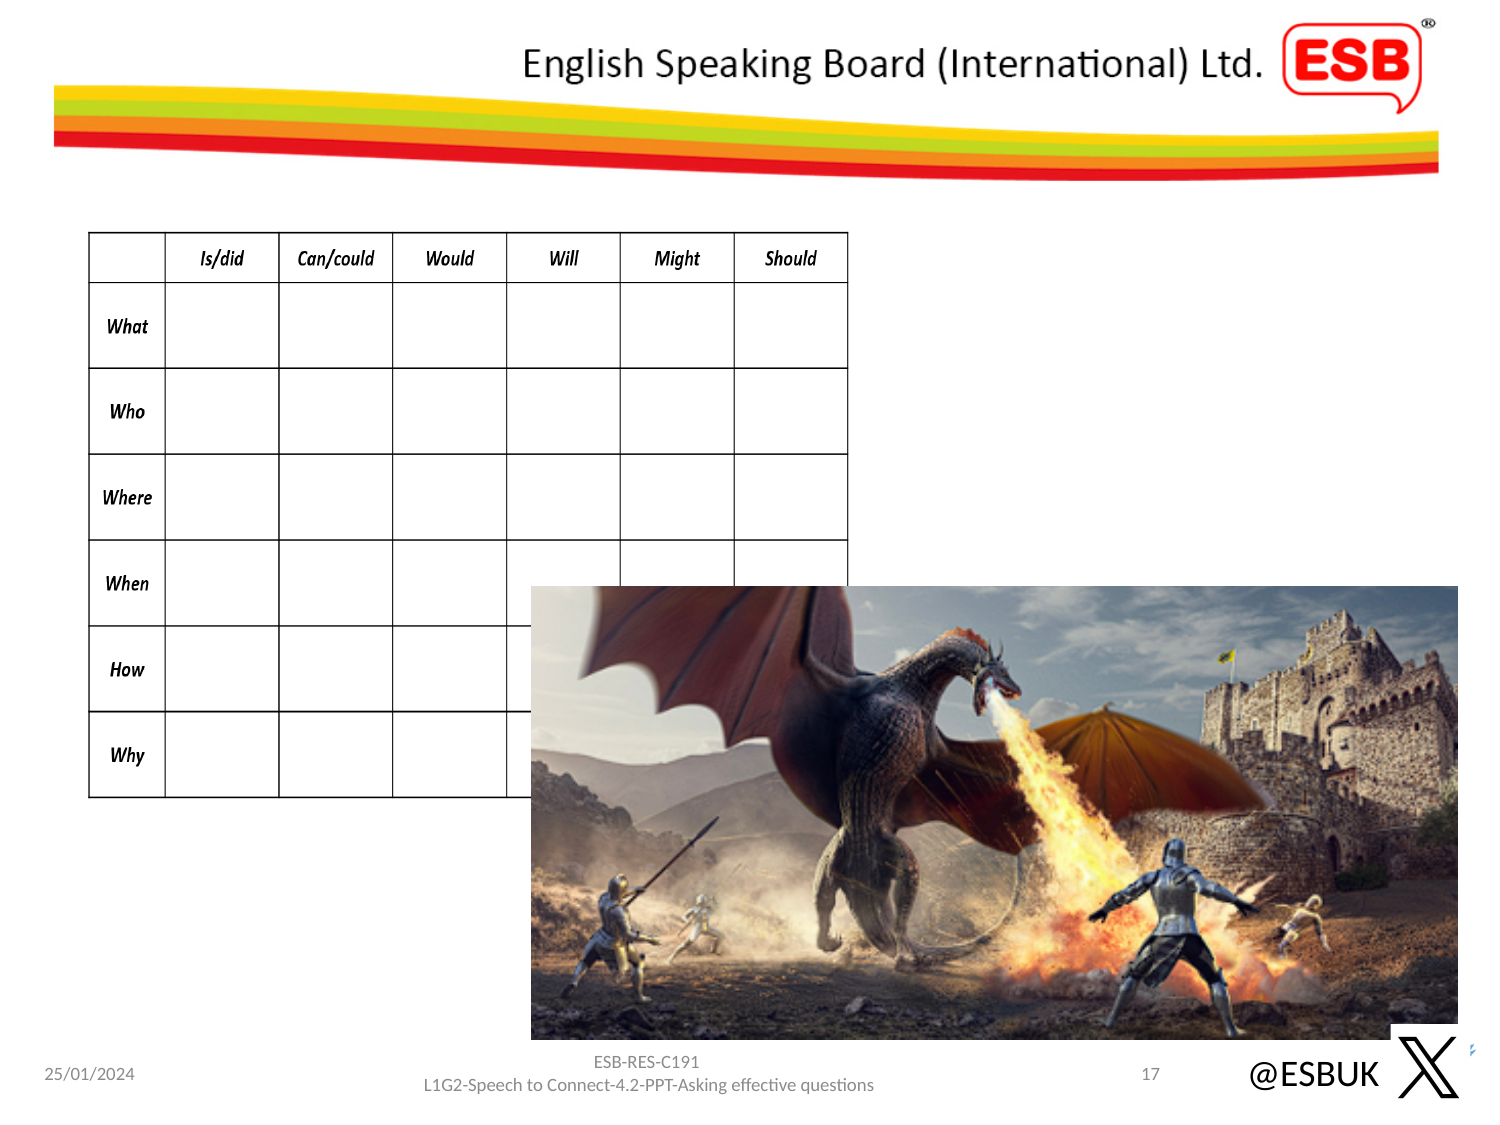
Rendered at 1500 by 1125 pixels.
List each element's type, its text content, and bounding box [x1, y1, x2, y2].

picture [0, 0, 1500, 189]
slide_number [29, 1042, 367, 1103]
slide_number 17 [930, 1042, 1176, 1103]
picture [88, 231, 1476, 1111]
footer ESB-RES-C191 L1G2-Speech to Connect-4.2-PPT-Asking effective questions [395, 1042, 902, 1103]
